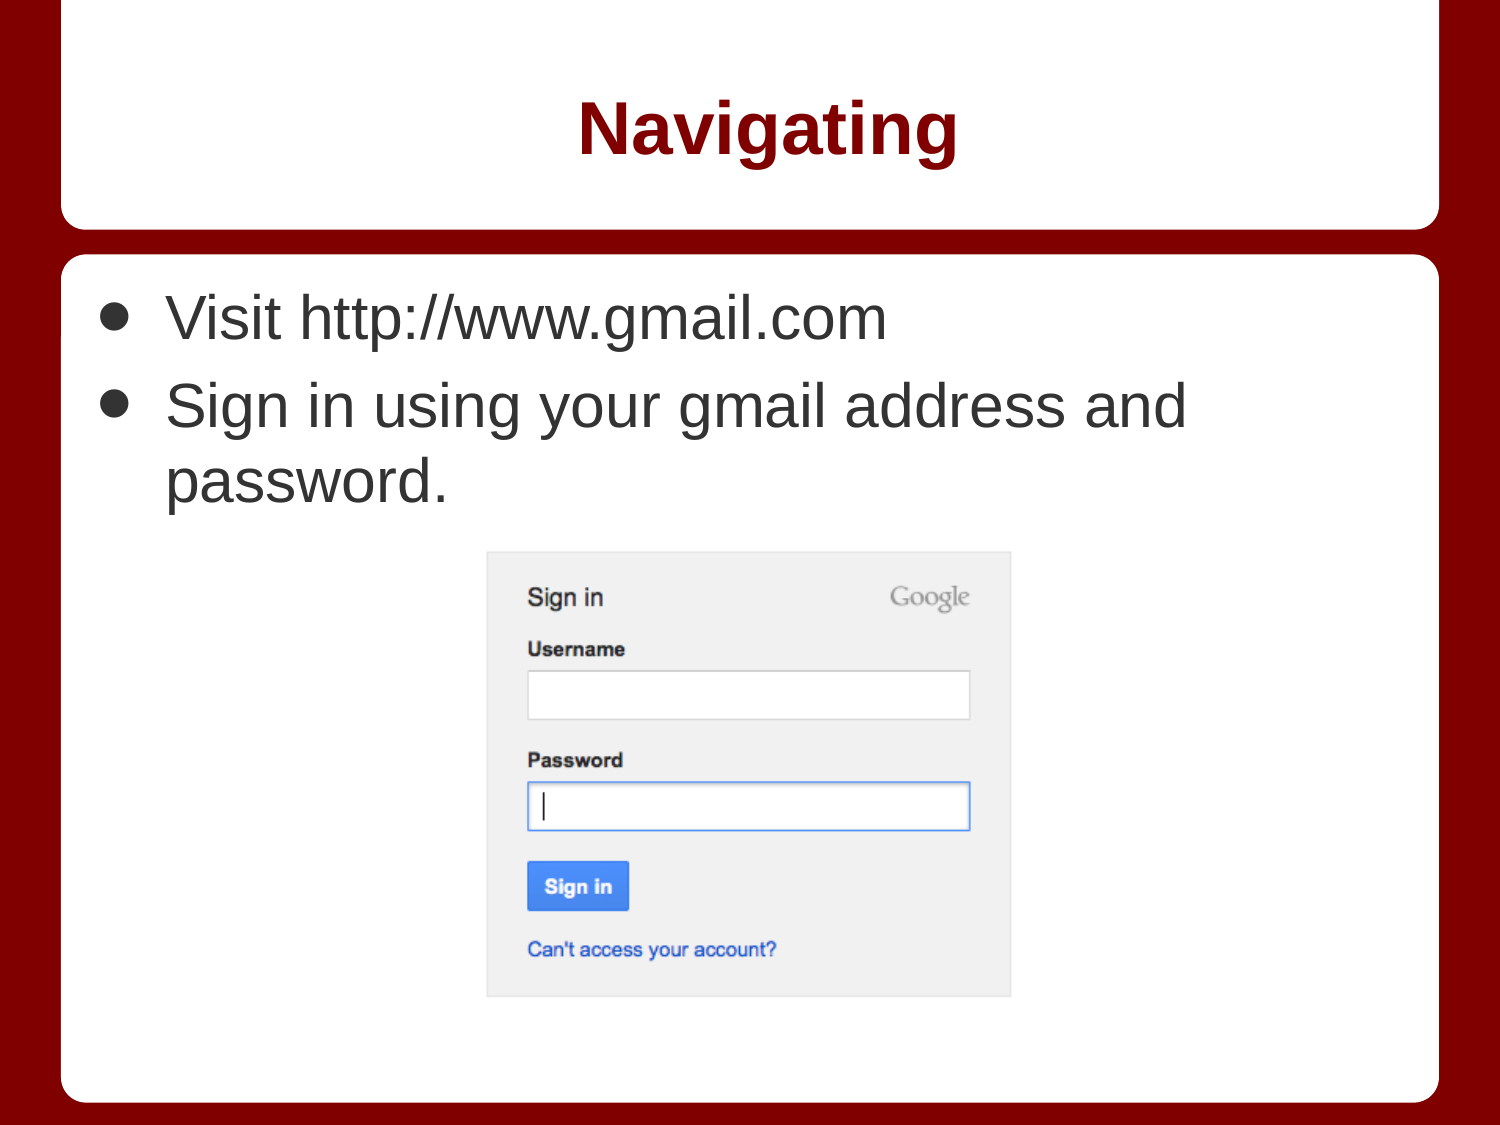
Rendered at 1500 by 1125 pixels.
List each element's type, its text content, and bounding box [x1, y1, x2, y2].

title Navigating [75, 15, 1425, 234]
text_box [468, 536, 1032, 1013]
list Visit http://www.gmail.com Sign in using your gmail address and password. [75, 262, 1425, 931]
